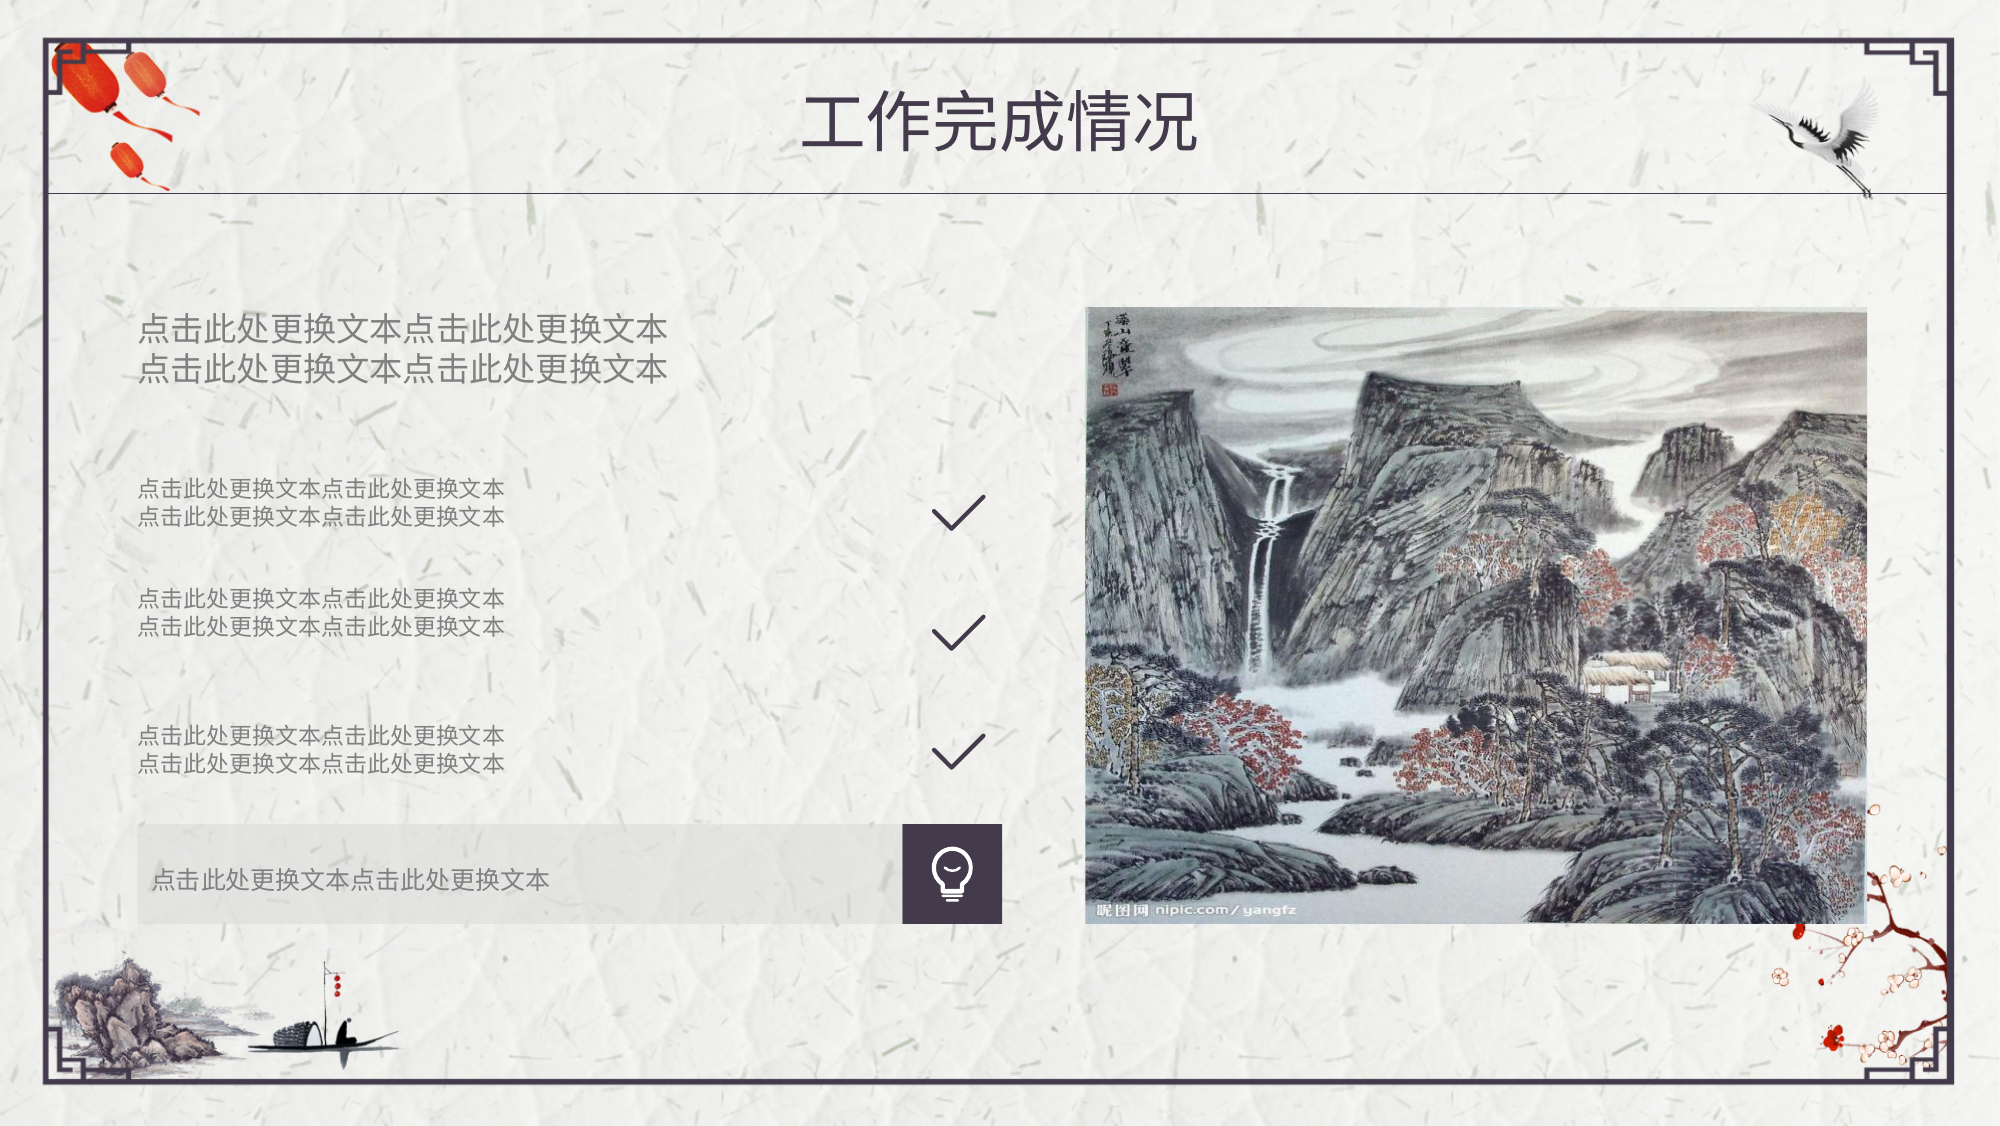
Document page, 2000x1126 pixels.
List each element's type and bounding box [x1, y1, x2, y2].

text_box [47, 79, 1948, 194]
text_box [137, 307, 1868, 925]
picture [0, 0, 2000, 1126]
